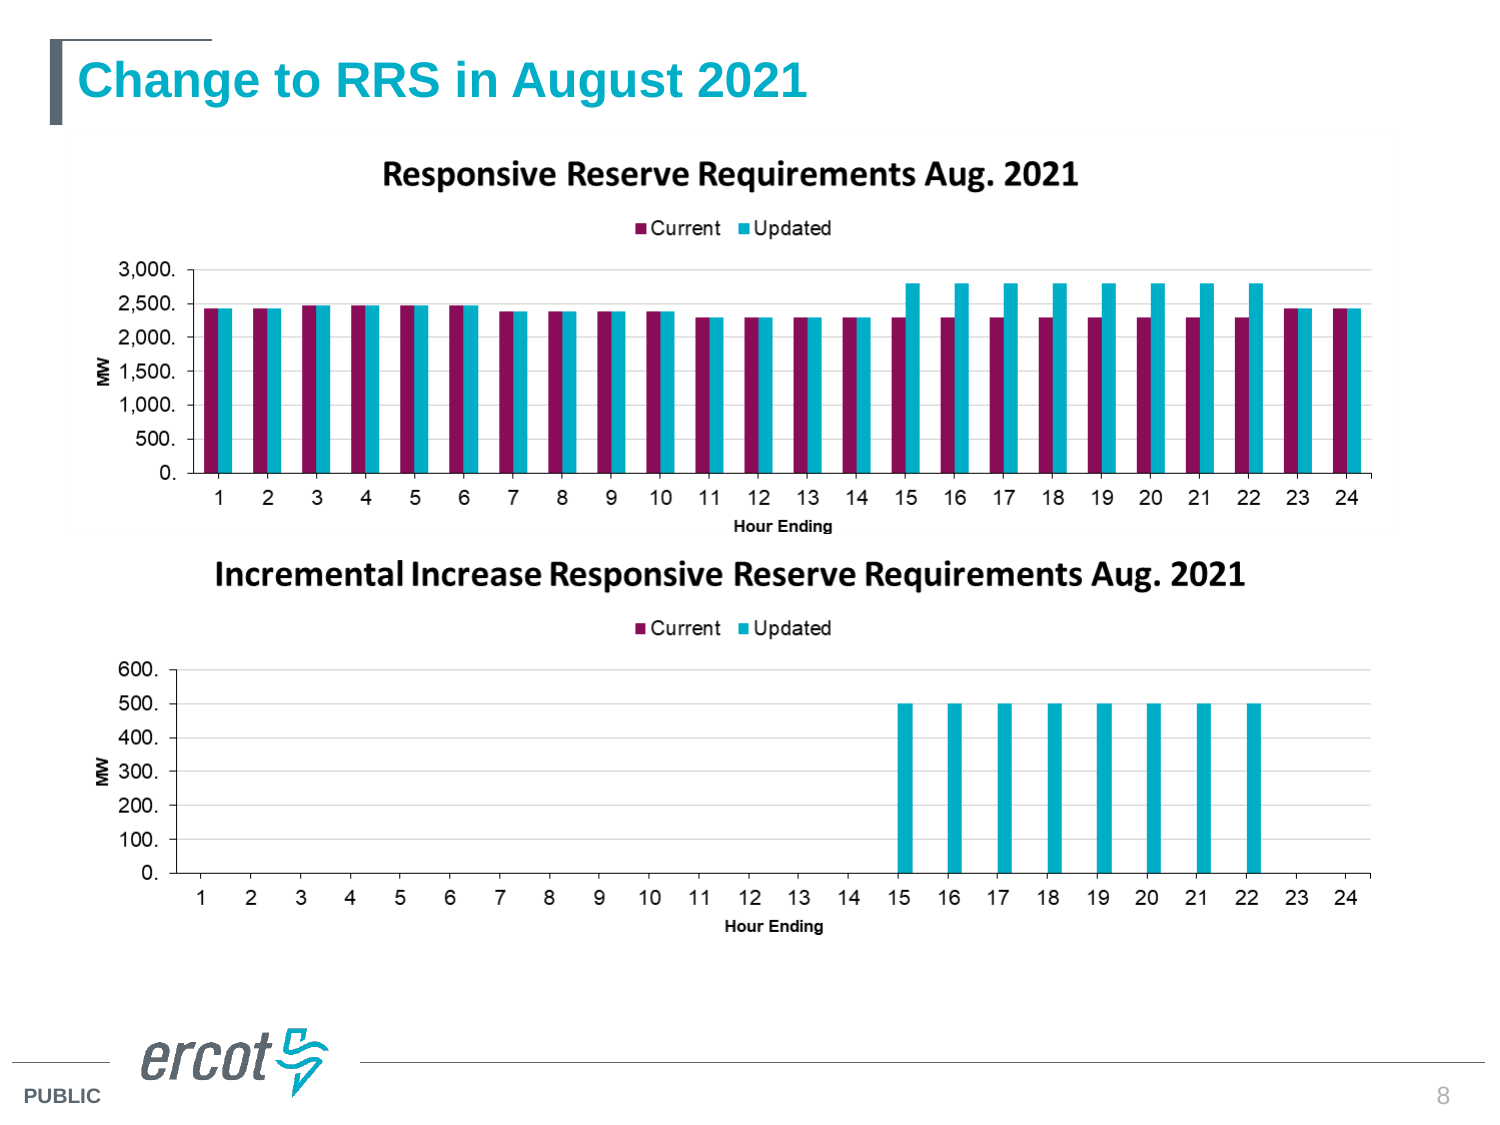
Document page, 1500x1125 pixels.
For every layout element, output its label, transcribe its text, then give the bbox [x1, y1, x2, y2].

title Change to RRS in August 2021 [62, 39, 1450, 125]
slide_number 8 [1400, 1076, 1488, 1113]
picture [65, 133, 1395, 962]
picture [137, 1024, 332, 1100]
